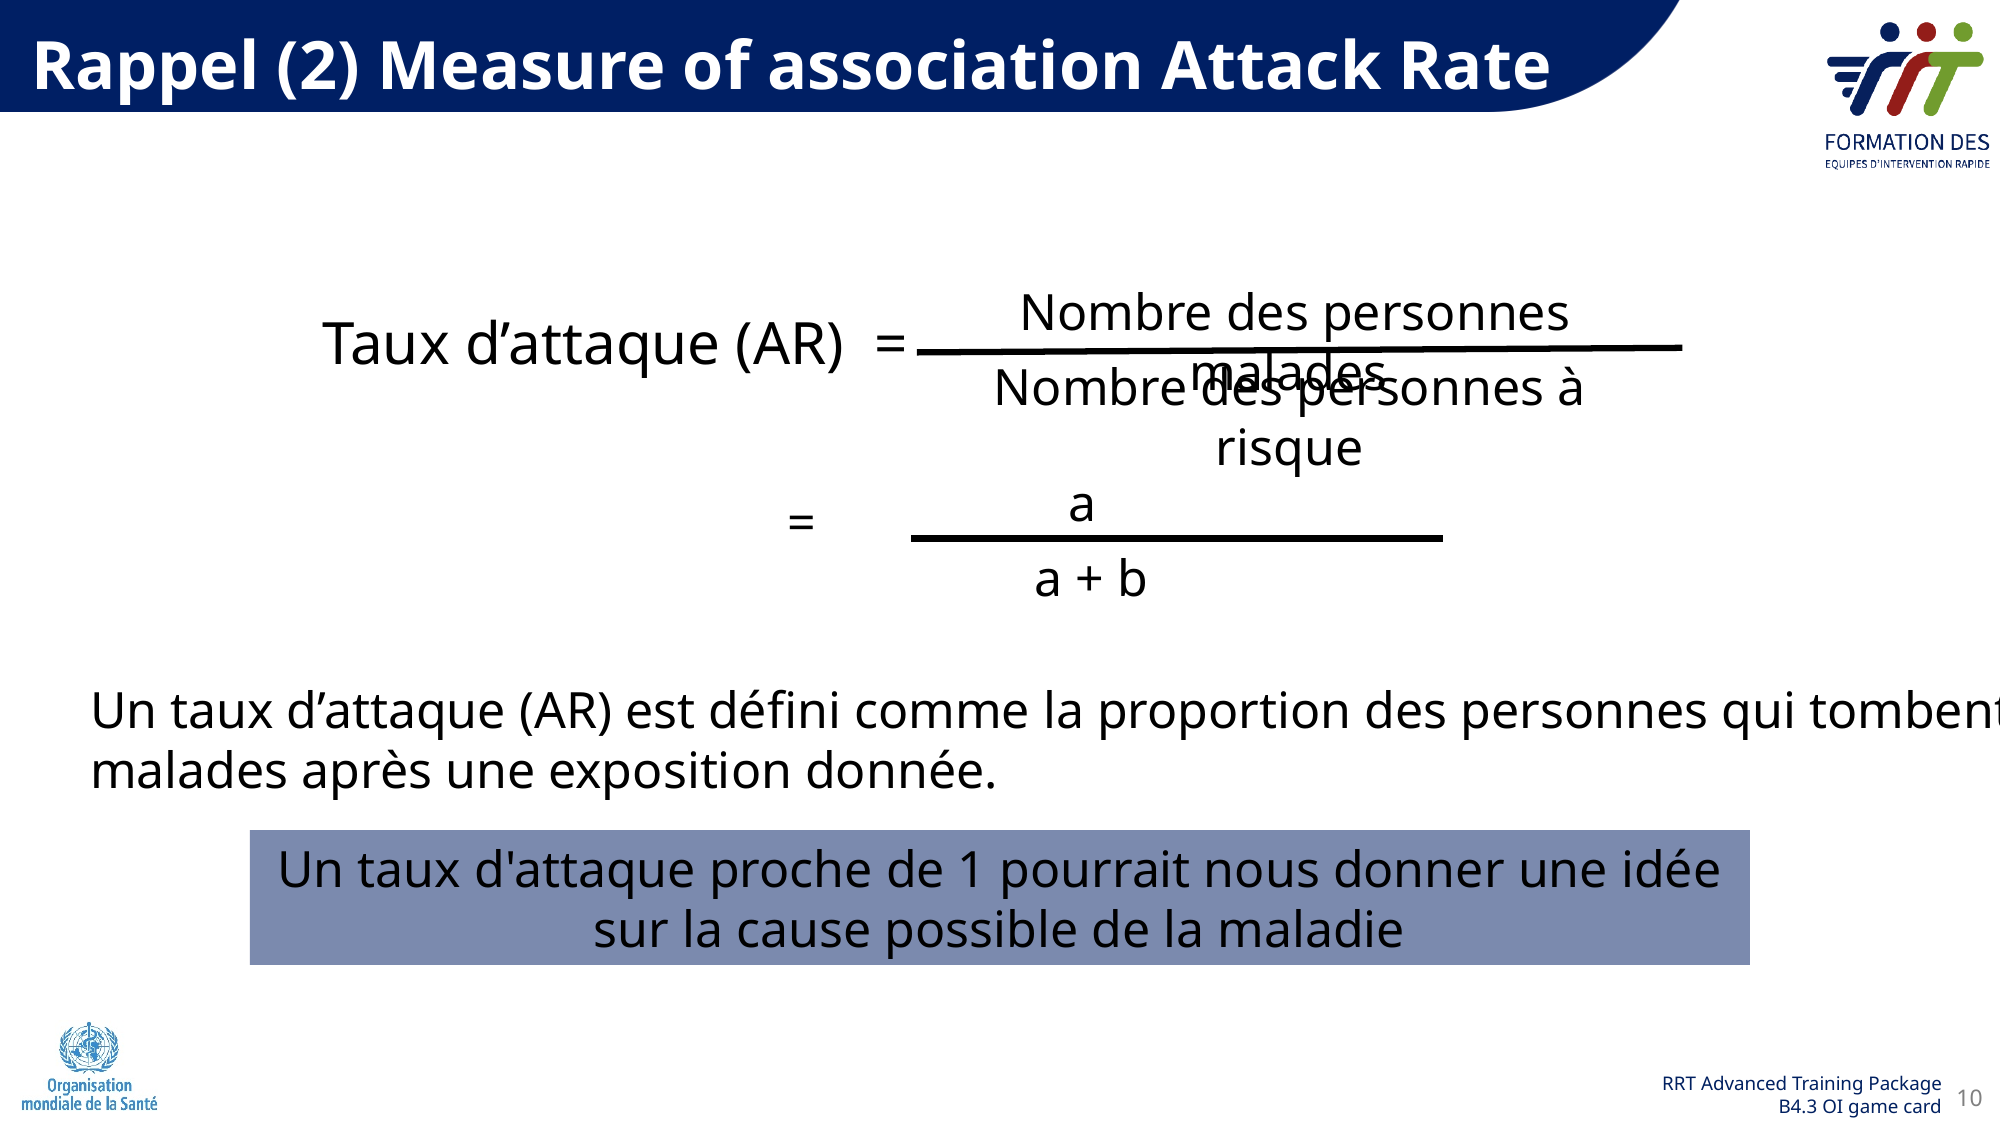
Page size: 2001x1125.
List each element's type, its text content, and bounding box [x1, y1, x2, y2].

picture [0, 0, 1708, 112]
text_box = [780, 474, 854, 560]
text_box Rappel (2) Measure of association Attack Rate [23, 15, 1580, 121]
text_box a + b [966, 539, 1217, 614]
text_box Taux d’attaque (AR) = [315, 290, 915, 385]
text_box Nombre des personnes malades [915, 272, 1675, 408]
picture [20, 1020, 158, 1111]
text_box Un taux d'attaque proche de 1 pourrait nous donner une idée sur la cause possible de la maladie [249, 830, 1750, 965]
text_box Nombre des personnes à risque [916, 408, 1663, 484]
picture [1825, 21, 1990, 170]
text_box Un taux d’attaque (AR) est défini comme la proportion des personnes qui tombent malades après une exposition donnée. [82, 671, 2000, 807]
text_box a [966, 463, 1199, 539]
